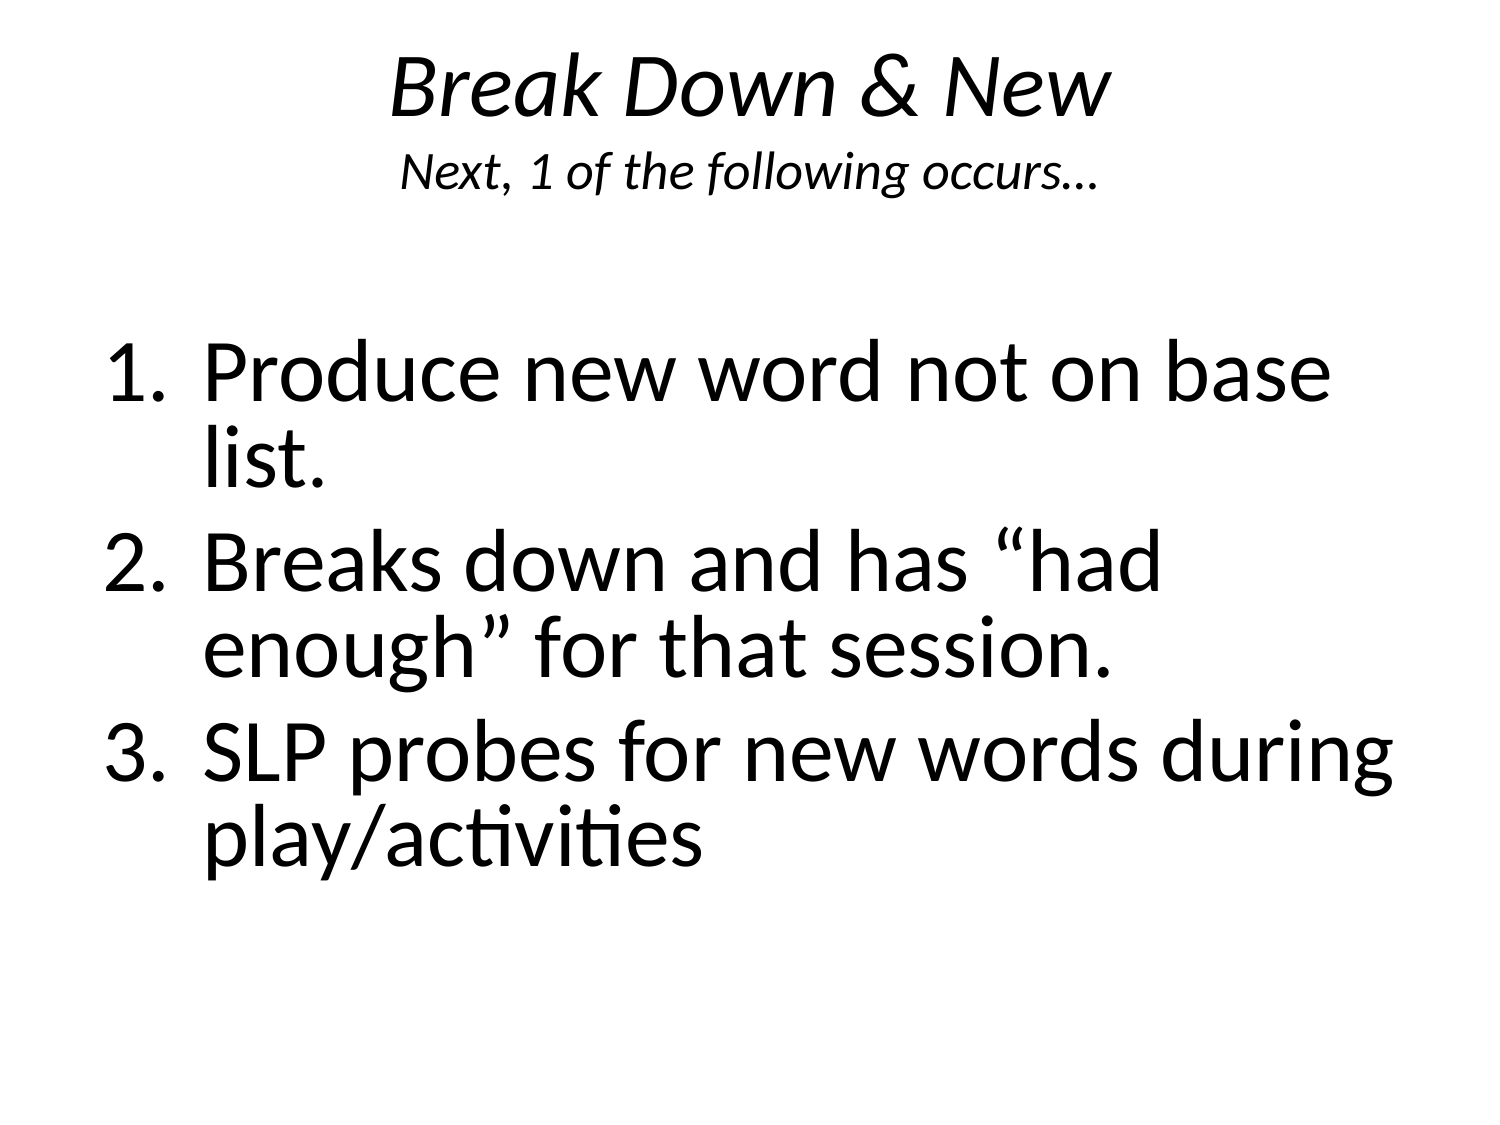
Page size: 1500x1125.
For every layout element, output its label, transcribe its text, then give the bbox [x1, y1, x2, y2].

title Break Down & New Next, 1 of the following occurs… [0, 0, 1500, 225]
list Produce new word not on base list. Breaks down and has “had enough” for that session. SLP probes for new words during play/activities [87, 324, 1475, 1100]
